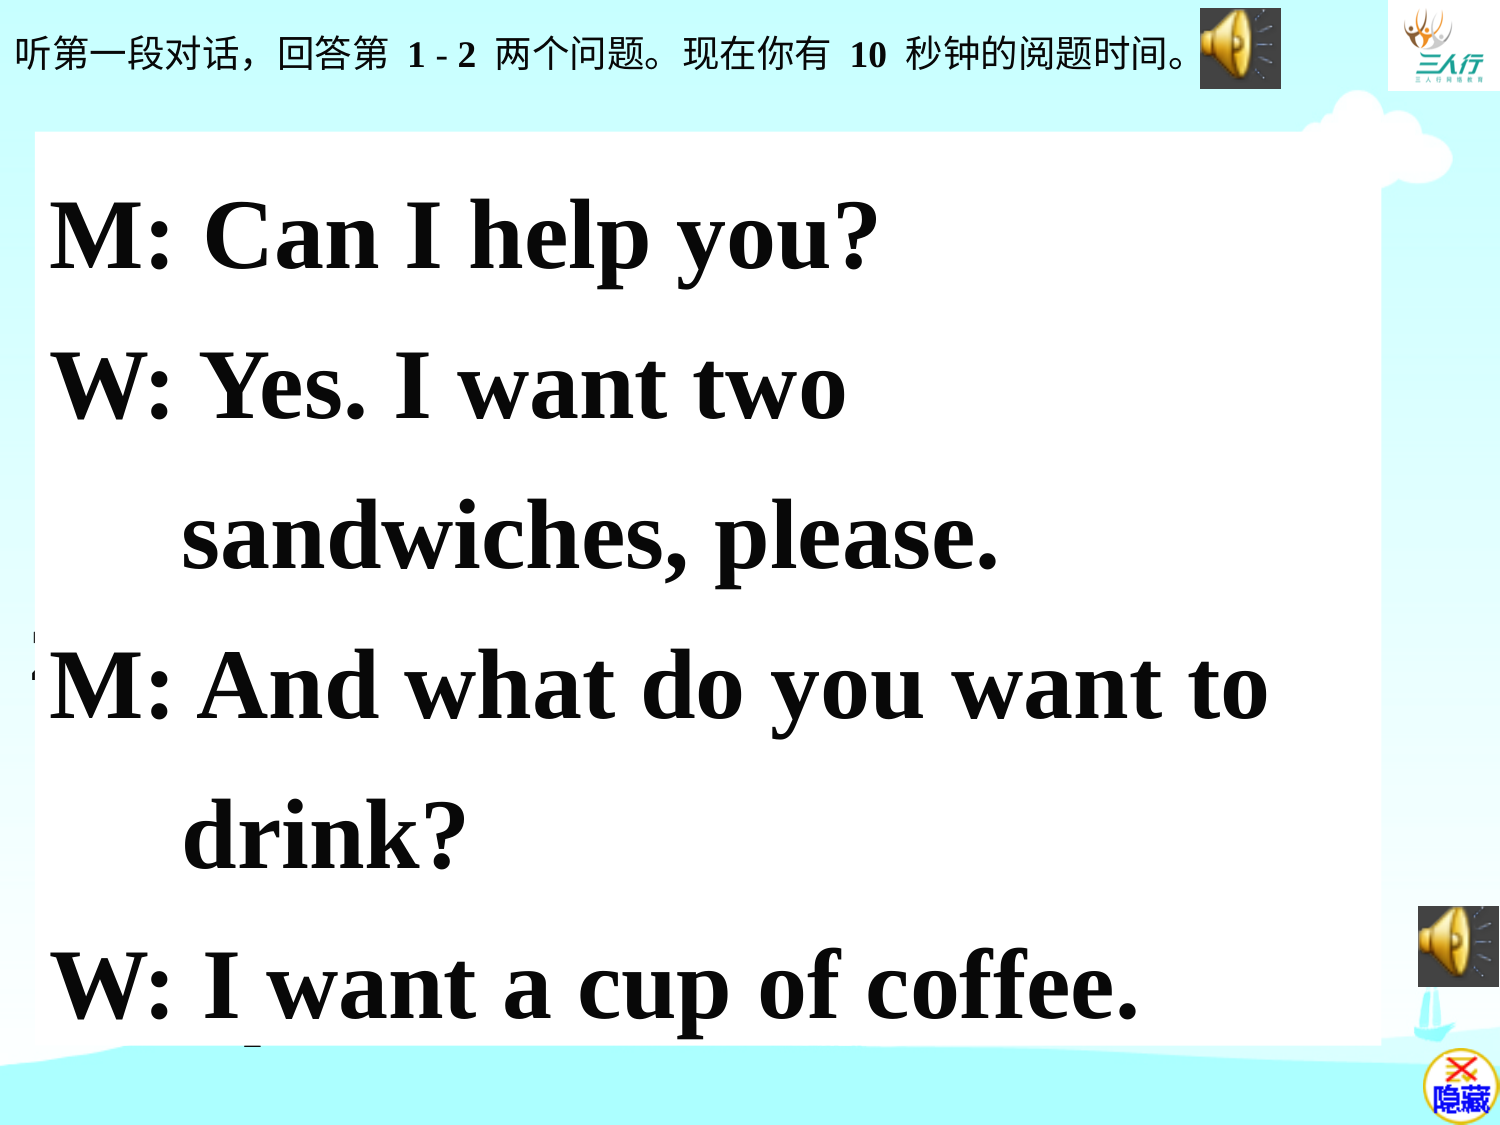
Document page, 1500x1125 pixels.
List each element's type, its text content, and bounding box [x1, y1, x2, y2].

text_box 1. Where are they talking? In a restaurant. In a library. In a gym. 2. What does the woman want to drink? A cup of milk. A cup of coffee. A cup of tea. [29, 110, 1376, 1047]
picture [1416, 904, 1500, 989]
text_box 听第一段对话，回答第 1 - 2 两个问题。现在你有 10 秒钟的阅题时间。 [0, 0, 1282, 95]
text_box M: Can I help you? W: Yes. I want two sandwiches, please. M: And what do you want to drink? W: I want a cup of coffee. [34, 131, 1382, 1046]
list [1198, 7, 1282, 90]
picture [1423, 1048, 1500, 1125]
picture [1387, 0, 1500, 91]
